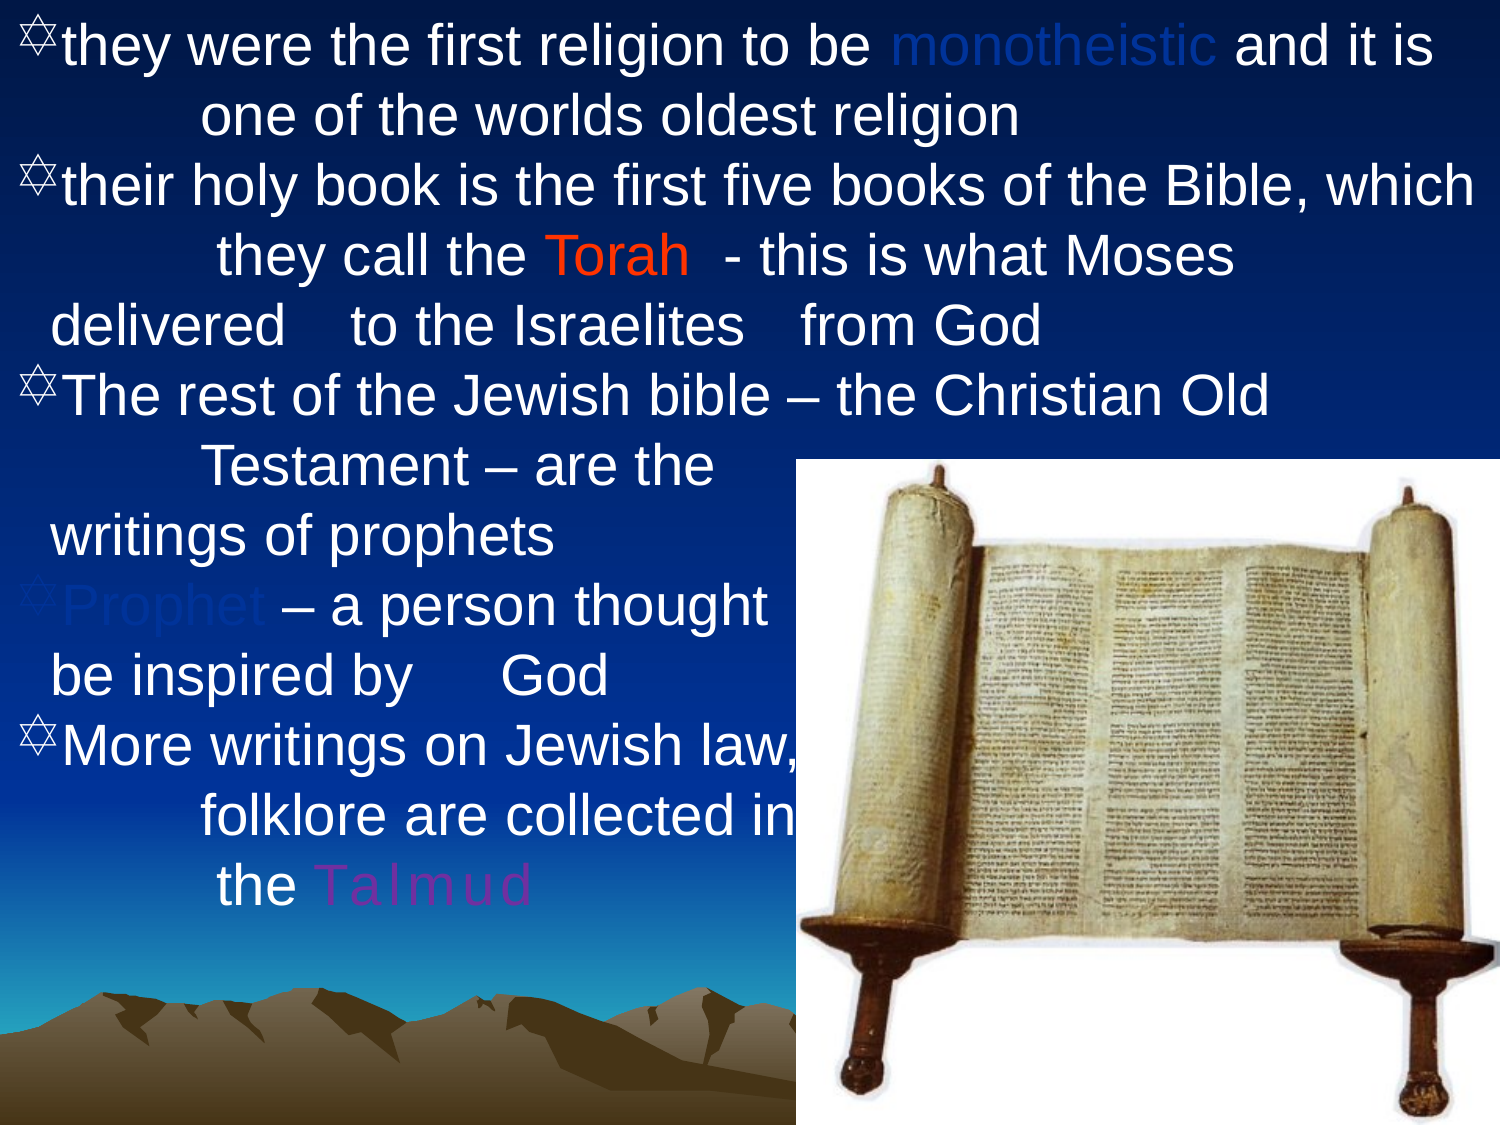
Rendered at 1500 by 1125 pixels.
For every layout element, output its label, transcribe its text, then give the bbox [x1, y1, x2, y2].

text_box they were the first religion to be monotheistic and it is one of the worlds oldest religion their holy book is the first five books of the Bible, which they call the Torah - this is what Moses delivered to the Israelites from God The rest of the Jewish bible – the Christian Old Testament – are the writings of prophets Prophet – a person thought to be inspired by God More writings on Jewish law, history, and folklore are collected in the Talmud [0, 0, 1500, 925]
picture [796, 459, 1500, 1125]
